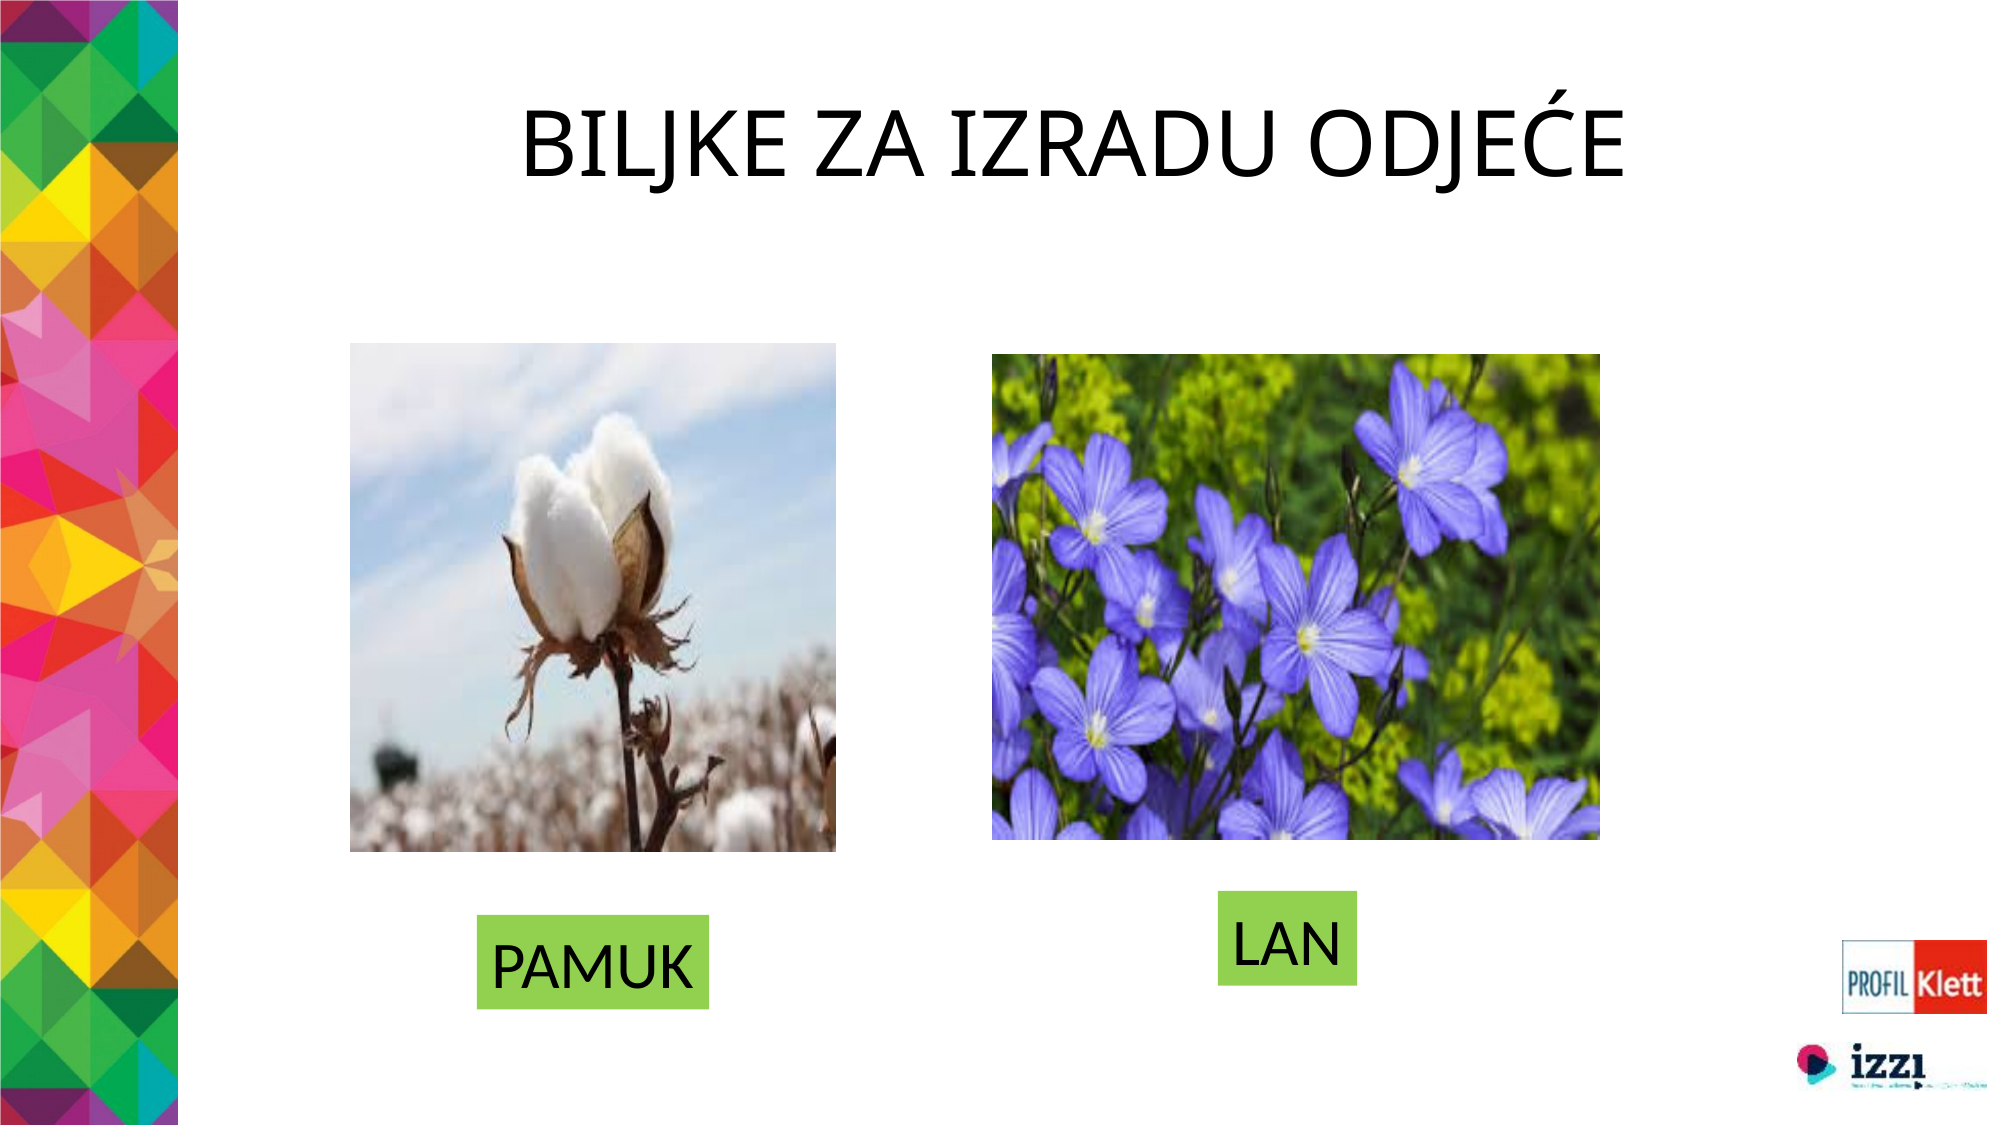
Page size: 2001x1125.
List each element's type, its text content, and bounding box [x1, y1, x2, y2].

picture [1, 2, 178, 1124]
text_box PAMUK [476, 914, 710, 1010]
text_box LAN [1217, 890, 1358, 986]
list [350, 343, 836, 852]
picture [992, 354, 1600, 840]
picture [1797, 1042, 1987, 1091]
title BILJKE ZA IZRADU ODJEĆE [503, 37, 2000, 256]
picture [1842, 940, 1987, 1014]
